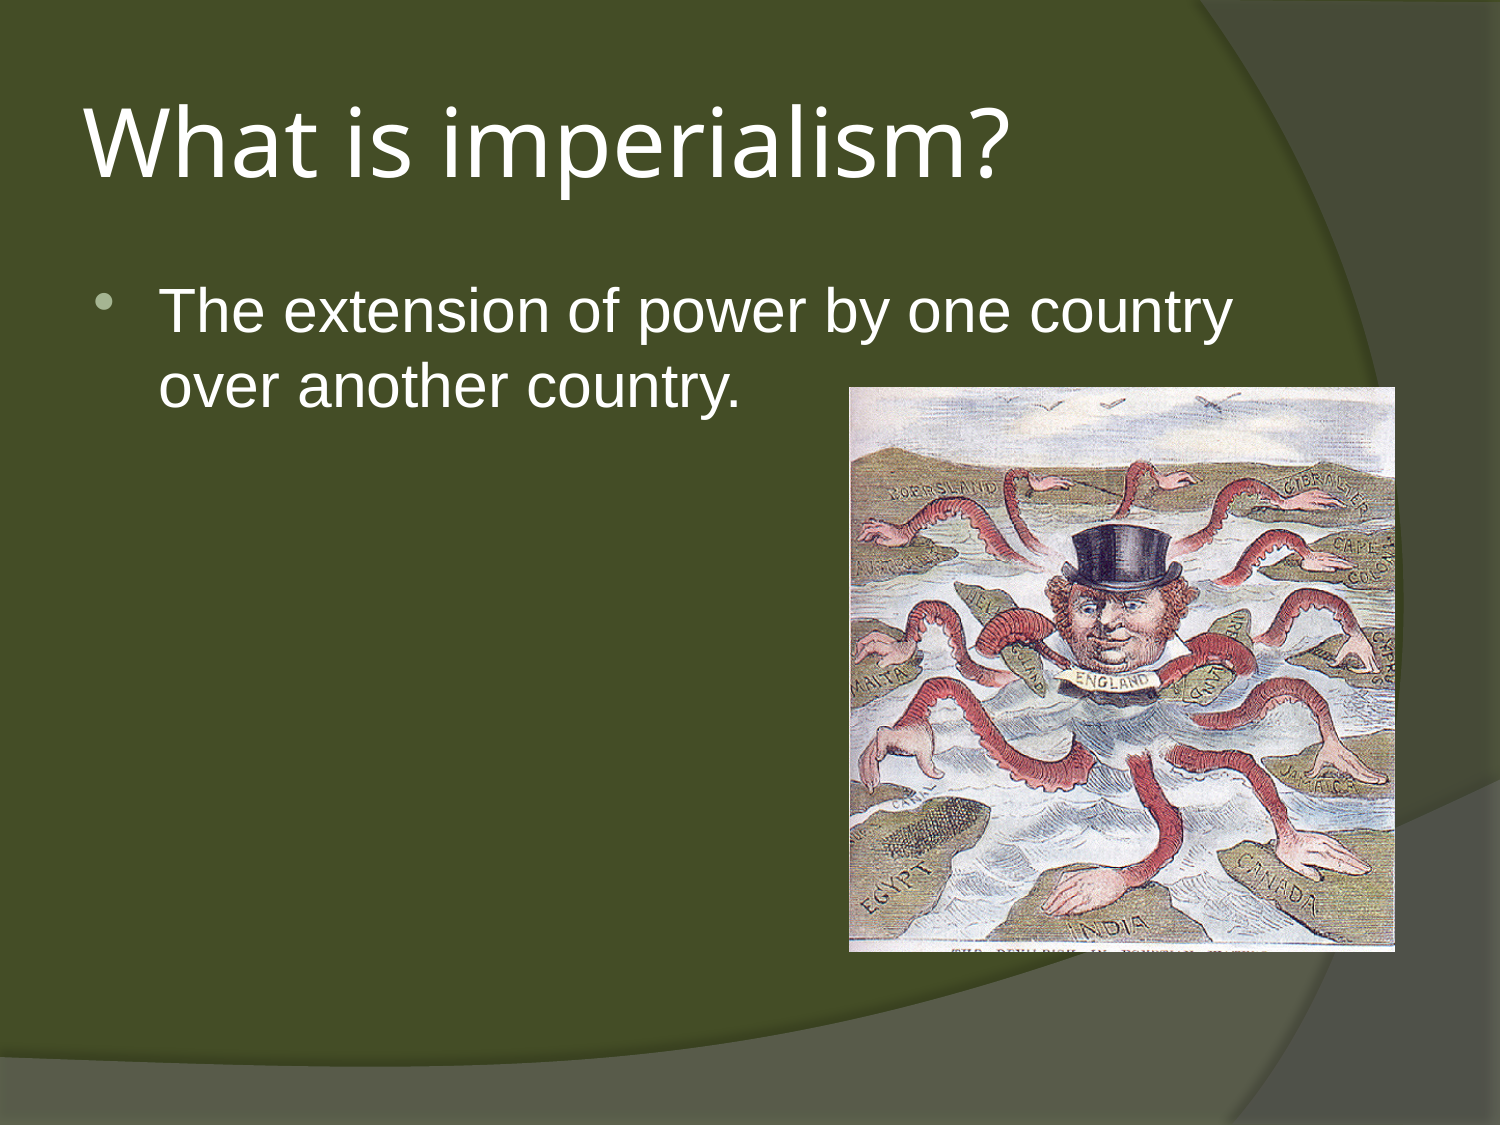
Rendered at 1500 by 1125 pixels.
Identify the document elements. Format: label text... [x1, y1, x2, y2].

picture [849, 387, 1395, 952]
title What is imperialism? [75, 45, 1300, 233]
list The extension of power by one country over another country. [75, 262, 1300, 1005]
